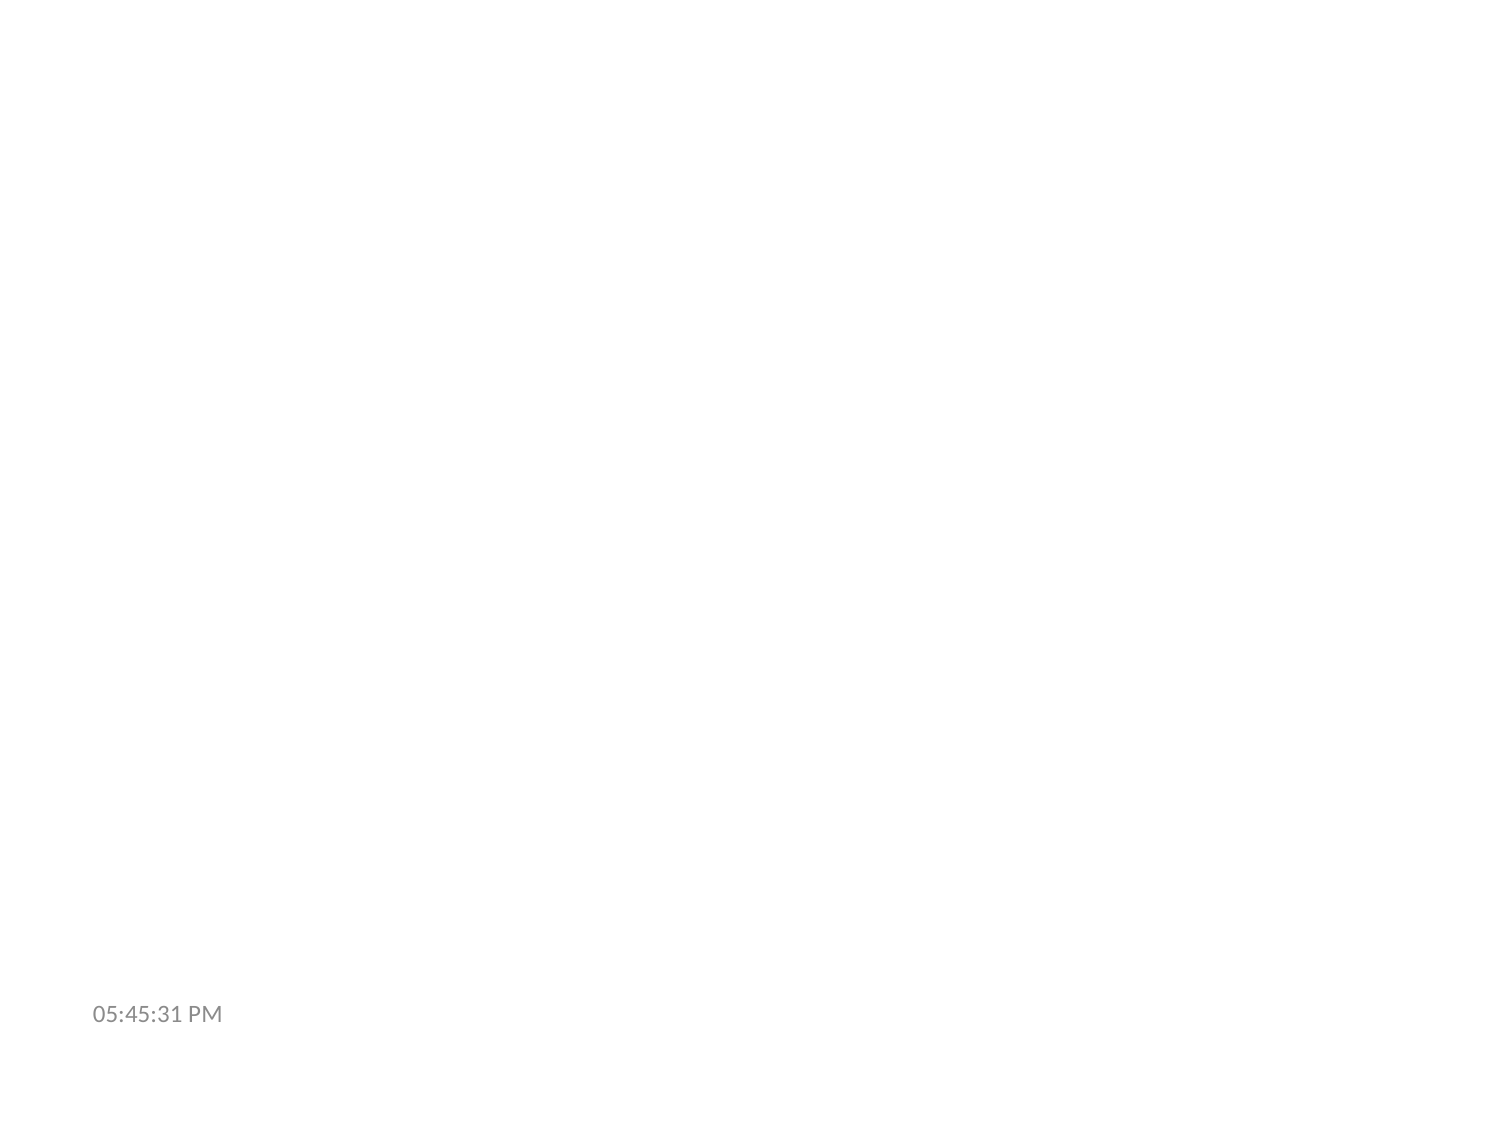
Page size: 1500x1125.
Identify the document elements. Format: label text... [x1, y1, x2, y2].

text_box 3:35:09 PM [77, 982, 428, 1043]
